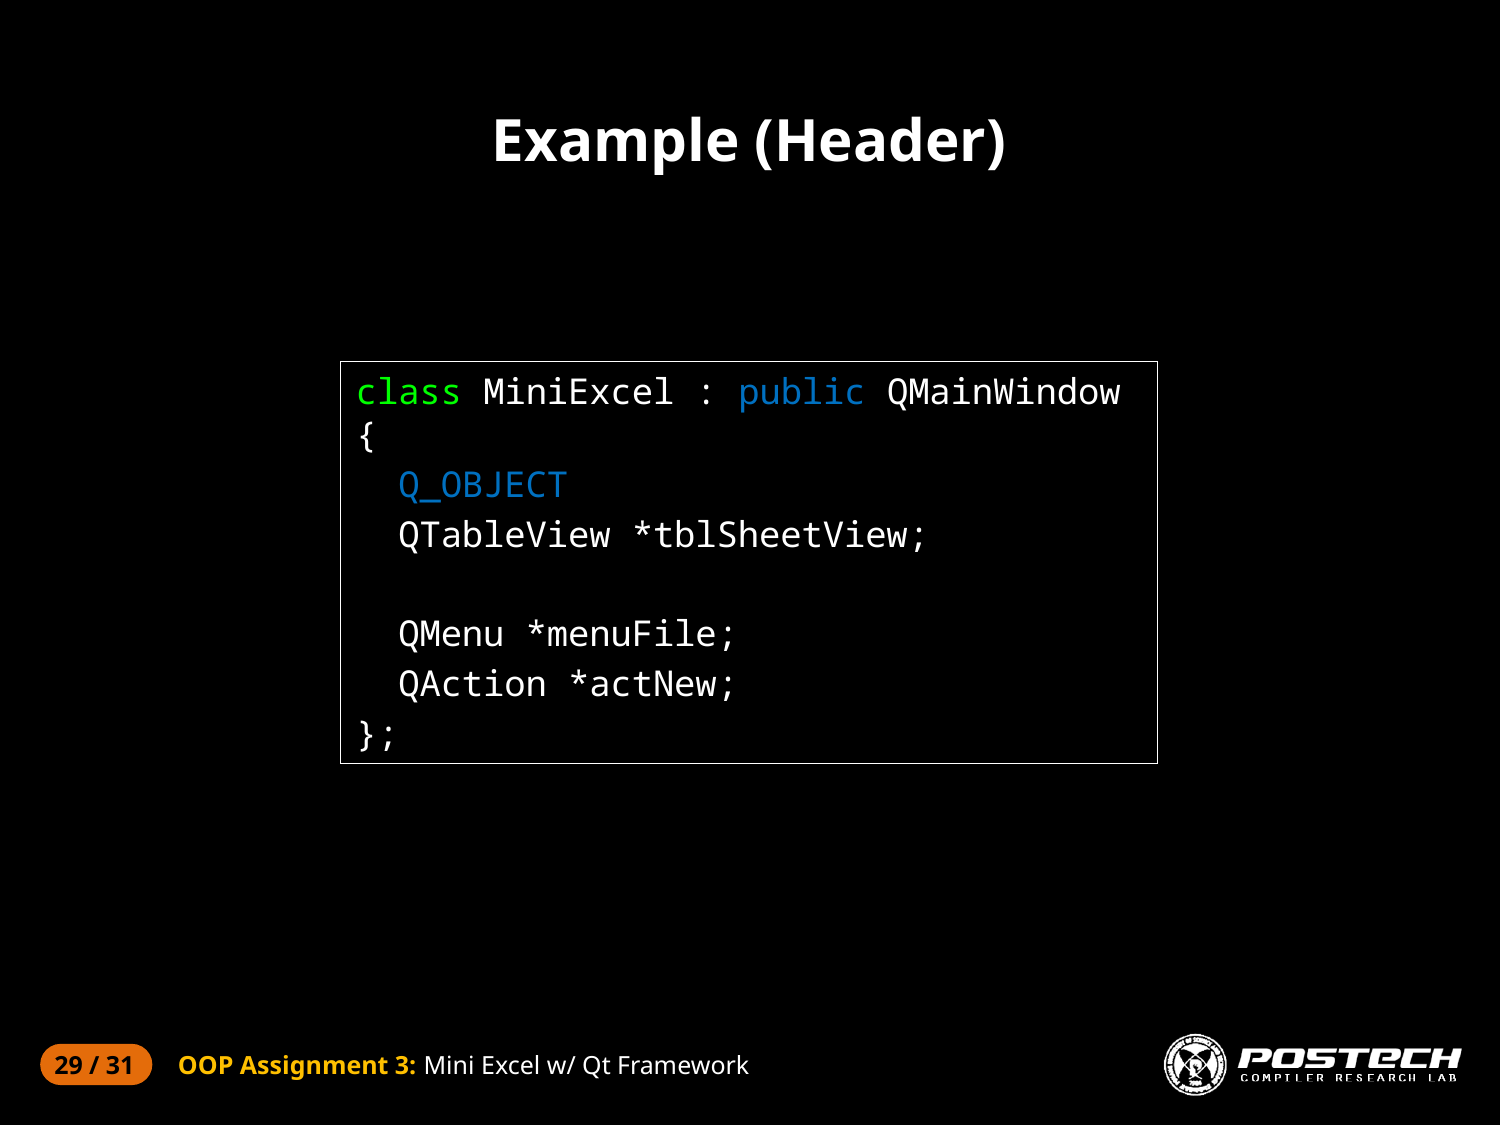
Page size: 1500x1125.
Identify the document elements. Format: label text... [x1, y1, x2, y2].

picture [1227, 1048, 1474, 1094]
list class MiniExcel : public QMainWindow { Q_OBJECT QTableView *tblSheetView; QMenu *menuFile; QAction *actNew; }; [340, 361, 1158, 764]
title Example (Header) [75, 92, 1424, 185]
